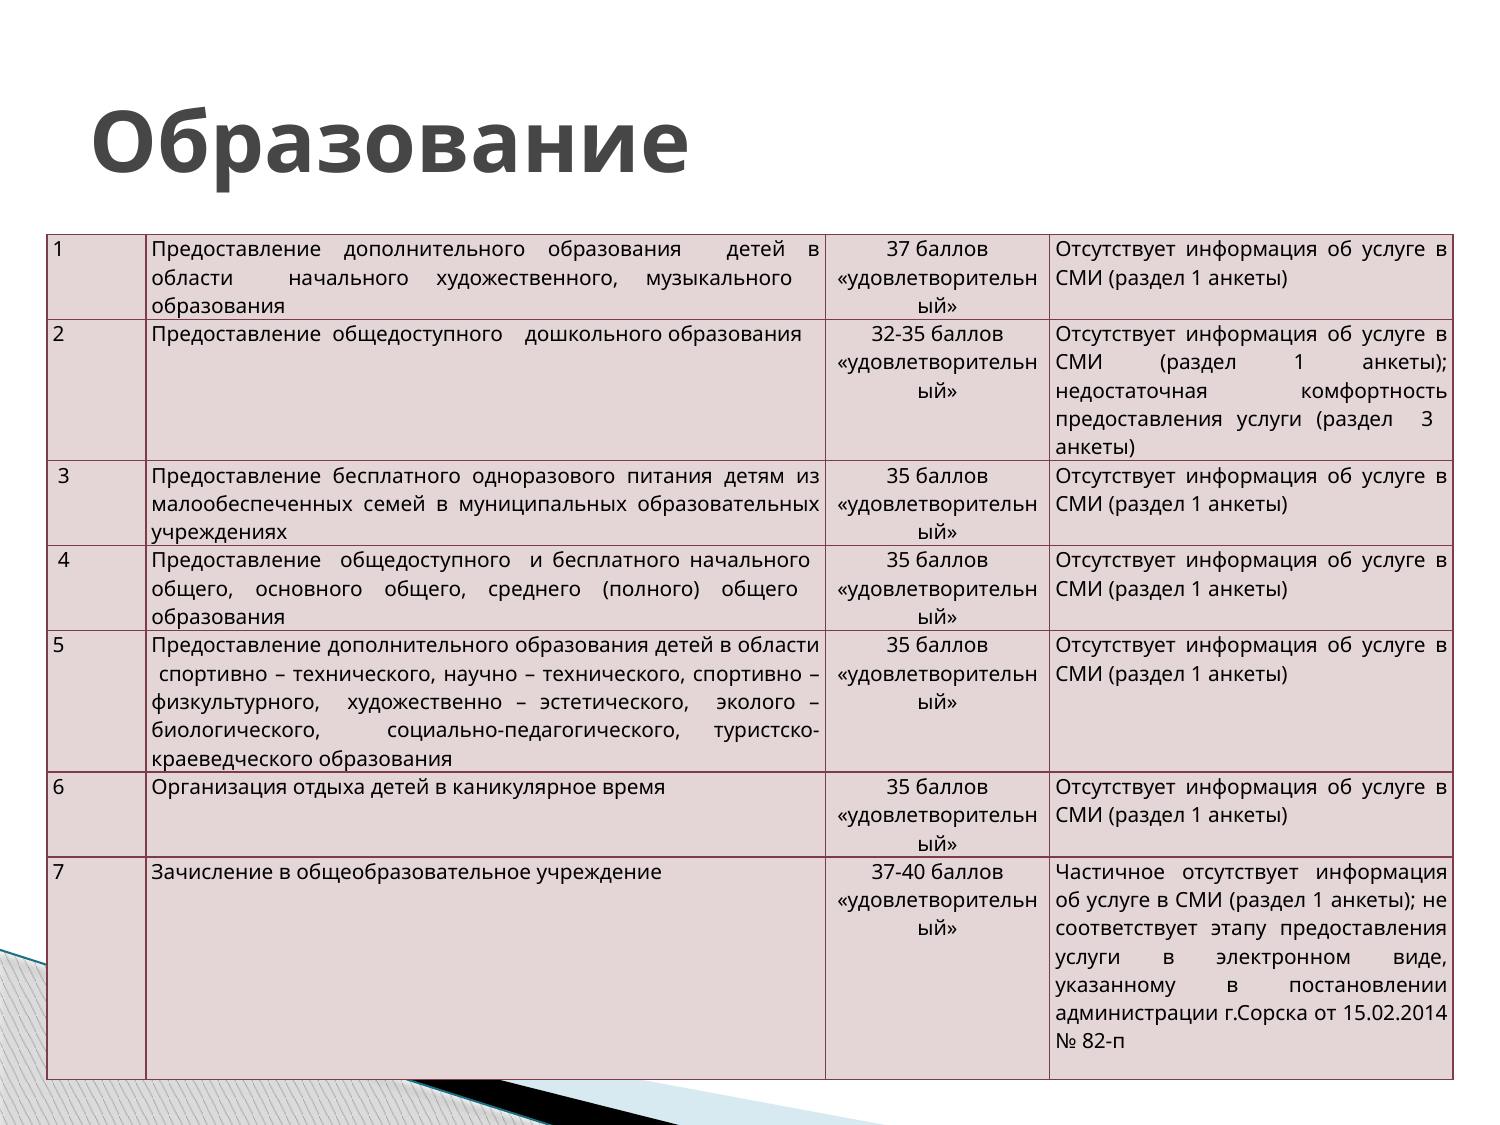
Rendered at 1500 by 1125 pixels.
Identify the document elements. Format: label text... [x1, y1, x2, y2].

table_cell Отсутствует информация об услуге в СМИ (раздел 1 анкеты) [1050, 773, 1452, 856]
table_cell Организация отдыха детей в каникулярное время [147, 773, 825, 856]
table_cell 35 баллов «удовлетворительный» [826, 773, 1049, 856]
table_cell Частичное отсутствует информация об услуге в СМИ (раздел 1 анкеты); не соответствует этапу предоставления услуги в электронном виде, указанному в постановлении администрации г.Сорска от 15.02.2014 № 82-п [1050, 858, 1452, 1079]
table_header Отсутствует информация об услуге в СМИ (раздел 1 анкеты) [1050, 235, 1452, 319]
table_cell 35 баллов «удовлетворительный» [826, 546, 1049, 630]
table_cell 37-40 баллов «удовлетворительный» [826, 858, 1049, 1079]
table_cell Предоставление дополнительного образования детей в области спортивно – технического, научно – технического, спортивно – физкультурного, художественно – эстетического, эколого – биологического, социально-педагогического, туристско-краеведческого образования [147, 631, 825, 771]
table_header Предоставление дополнительного образования детей в области начального художественного, музыкального образования [147, 235, 825, 319]
table_cell 35 баллов «удовлетворительный» [826, 461, 1049, 545]
table_cell Предоставление общедоступного дошкольного образования [147, 320, 825, 460]
table_cell 2 [48, 320, 145, 460]
table_cell Предоставление бесплатного одноразового питания детям из малообеспеченных семей в муниципальных образовательных учреждениях [147, 461, 825, 545]
title Образование [75, 45, 1425, 233]
table_cell 6 [48, 773, 145, 856]
table_header 37 баллов «удовлетворительный» [826, 235, 1049, 319]
table_cell 32-35 баллов «удовлетворительный» [826, 320, 1049, 460]
table_cell 3 [48, 461, 145, 545]
table_cell 35 баллов «удовлетворительный» [826, 631, 1049, 771]
table_cell Отсутствует информация об услуге в СМИ (раздел 1 анкеты) [1050, 546, 1452, 630]
table_cell 5 [48, 631, 145, 771]
table_header 1 [48, 235, 145, 319]
table_cell 7 [48, 858, 145, 1079]
table_cell 4 [48, 546, 145, 630]
table_cell Отсутствует информация об услуге в СМИ (раздел 1 анкеты) [1050, 461, 1452, 545]
table_cell Отсутствует информация об услуге в СМИ (раздел 1 анкеты); недостаточная комфортность предоставления услуги (раздел 3 анкеты) [1050, 320, 1452, 460]
table_cell Предоставление общедоступного и бесплатного начального общего, основного общего, среднего (полного) общего образования [147, 546, 825, 630]
table_cell Отсутствует информация об услуге в СМИ (раздел 1 анкеты) [1050, 631, 1452, 771]
table_cell Зачисление в общеобразовательное учреждение [147, 858, 825, 1079]
